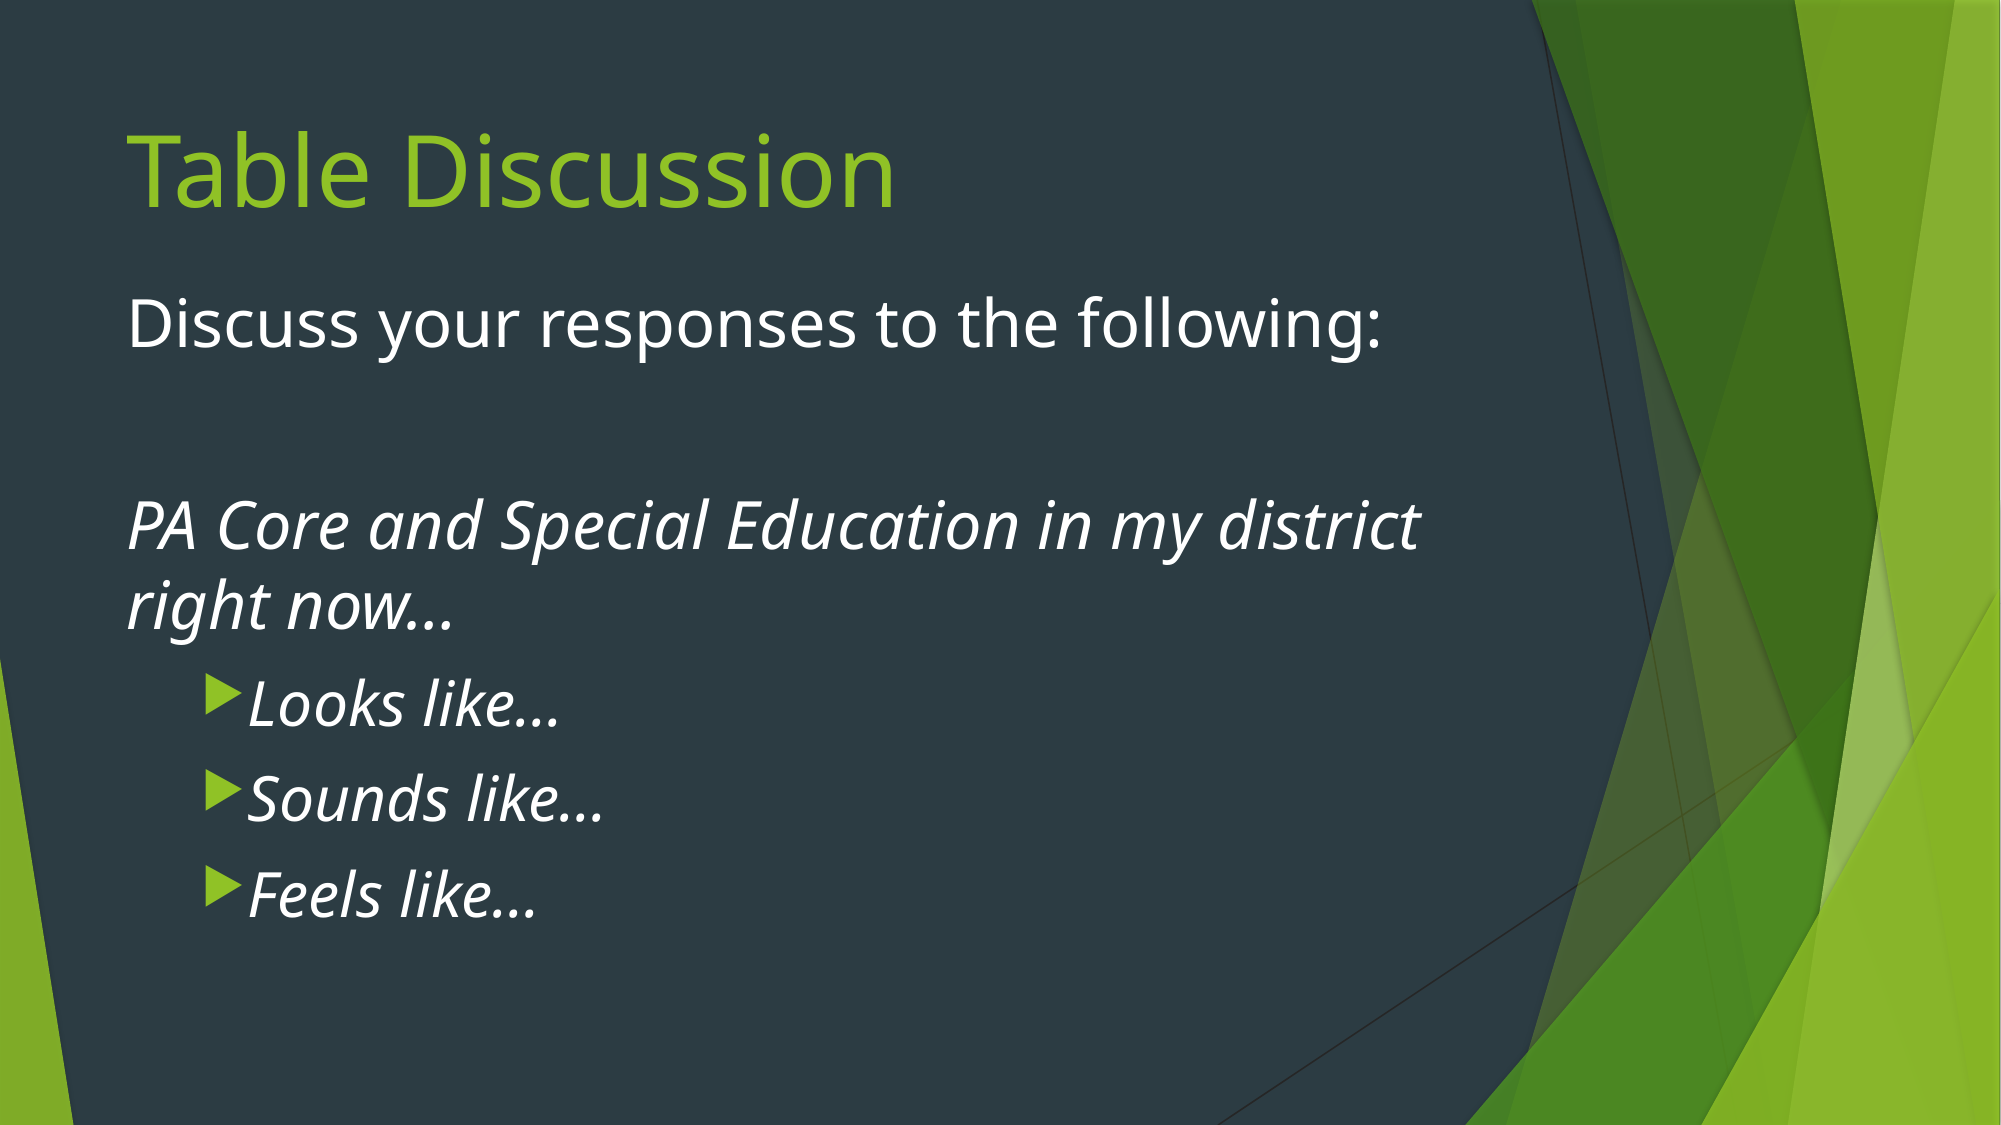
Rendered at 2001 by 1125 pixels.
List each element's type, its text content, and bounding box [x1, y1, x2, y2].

title Table Discussion [111, 99, 1522, 273]
list Discuss your responses to the following: PA Core and Special Education in my district right now… Looks like… Sounds like… Feels like… [111, 273, 1522, 992]
